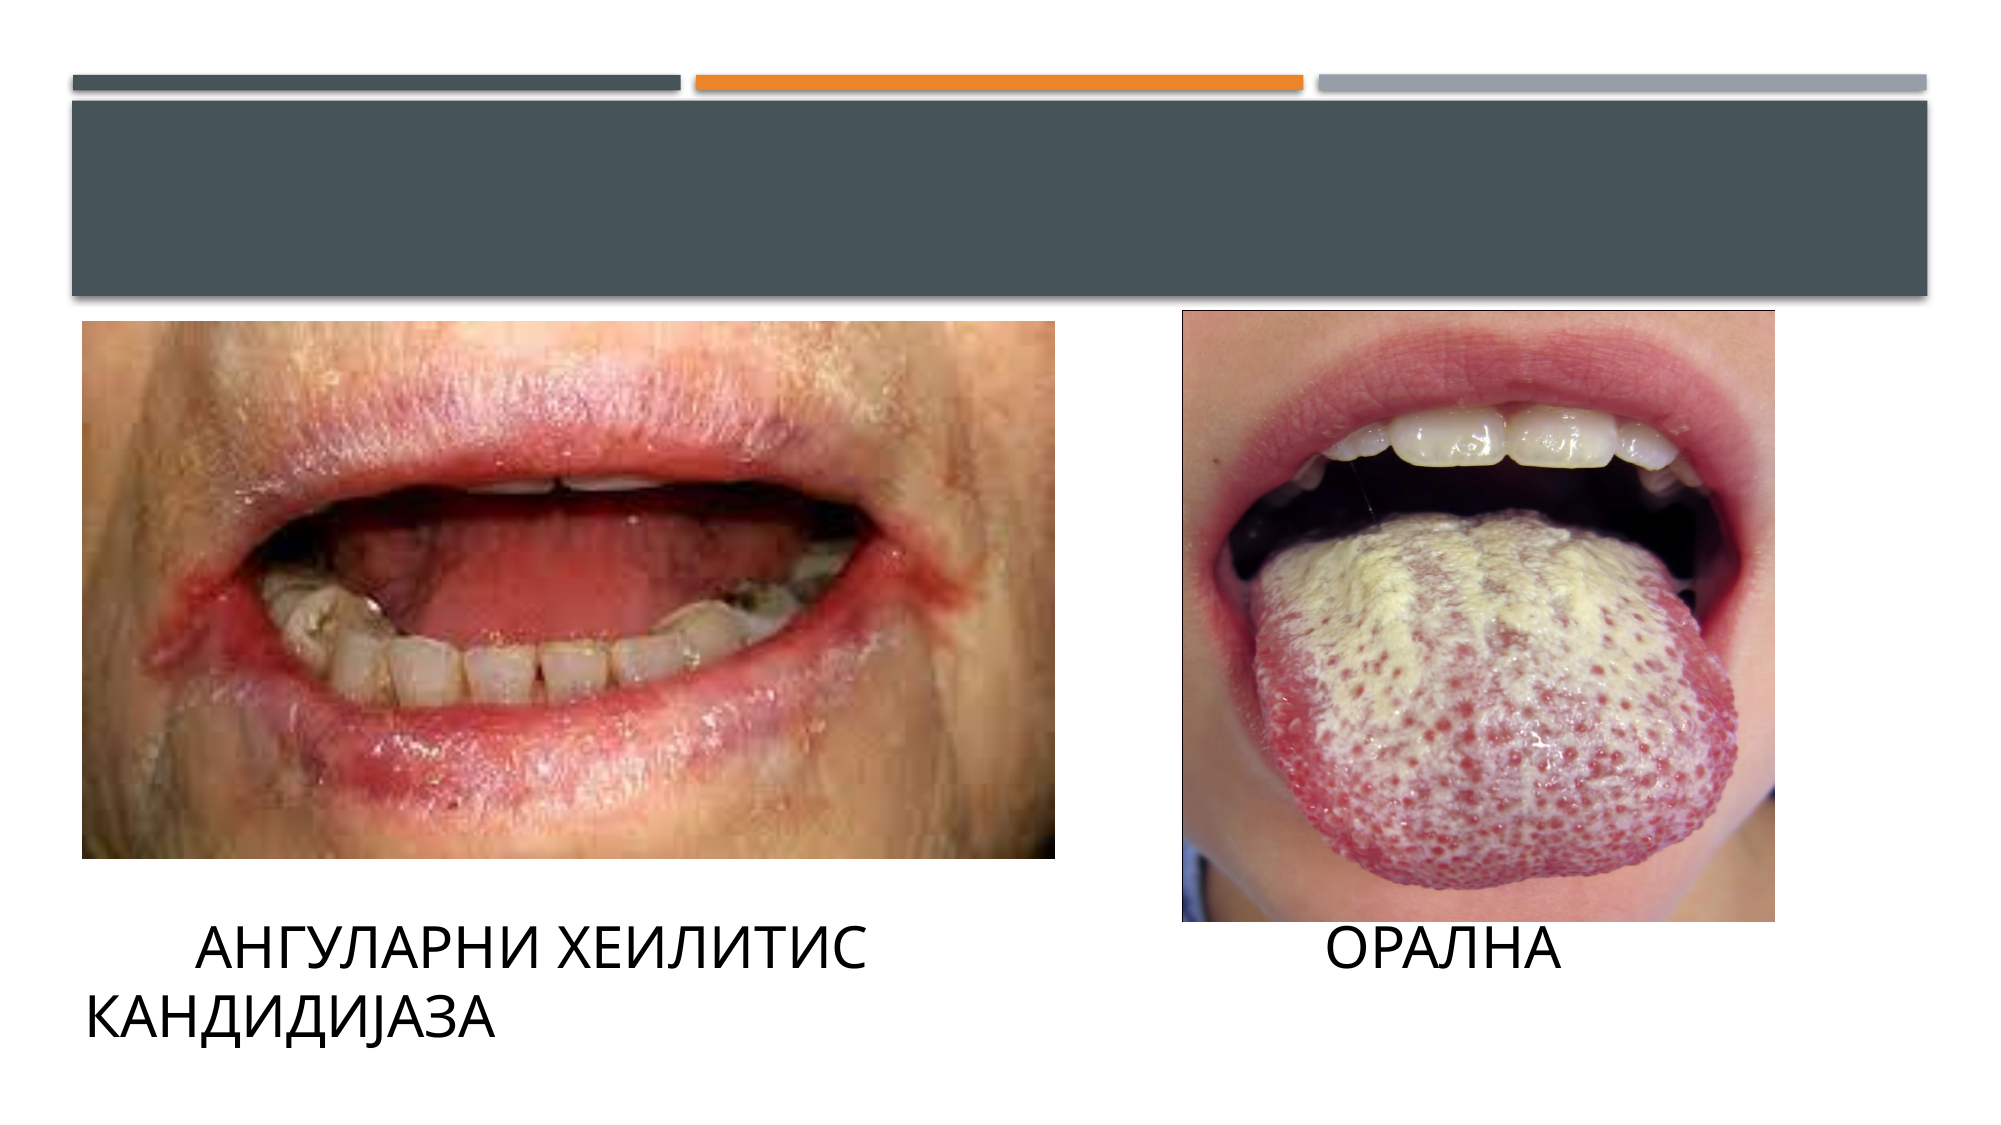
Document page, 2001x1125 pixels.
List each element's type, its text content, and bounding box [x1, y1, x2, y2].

title аАсАнгуларни хеилитис орална кандидијаза [69, 890, 1879, 1058]
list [82, 320, 1055, 859]
picture [1181, 310, 1775, 922]
